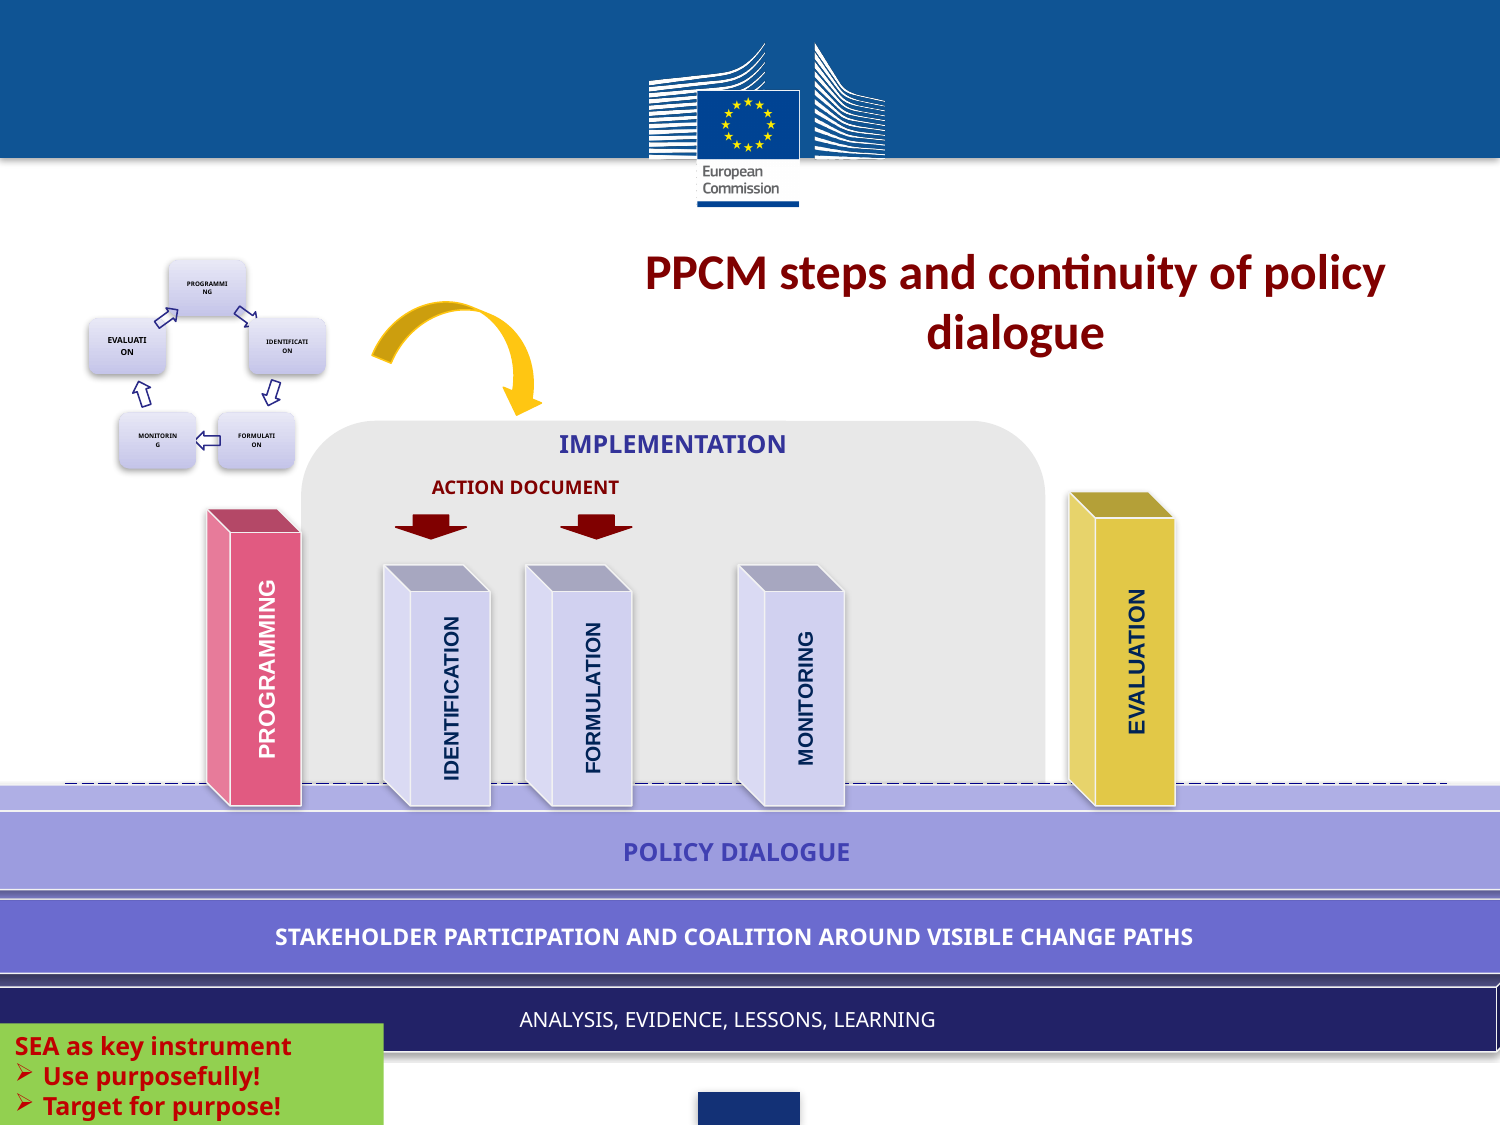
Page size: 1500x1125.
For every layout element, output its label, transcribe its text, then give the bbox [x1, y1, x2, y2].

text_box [53, 259, 362, 485]
text_box ACTION DOCUMENT [383, 468, 668, 491]
text_box PPCM steps and continuity of policy dialogue [596, 231, 1436, 367]
picture [649, 42, 885, 208]
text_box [0, 491, 1500, 1053]
text_box [364, 420, 1046, 491]
text_box SEA as key instrument Use purposefully! Target for purpose! [0, 1063, 384, 1125]
text_box [371, 301, 542, 416]
text_box IMPLEMENTATION [454, 420, 892, 466]
